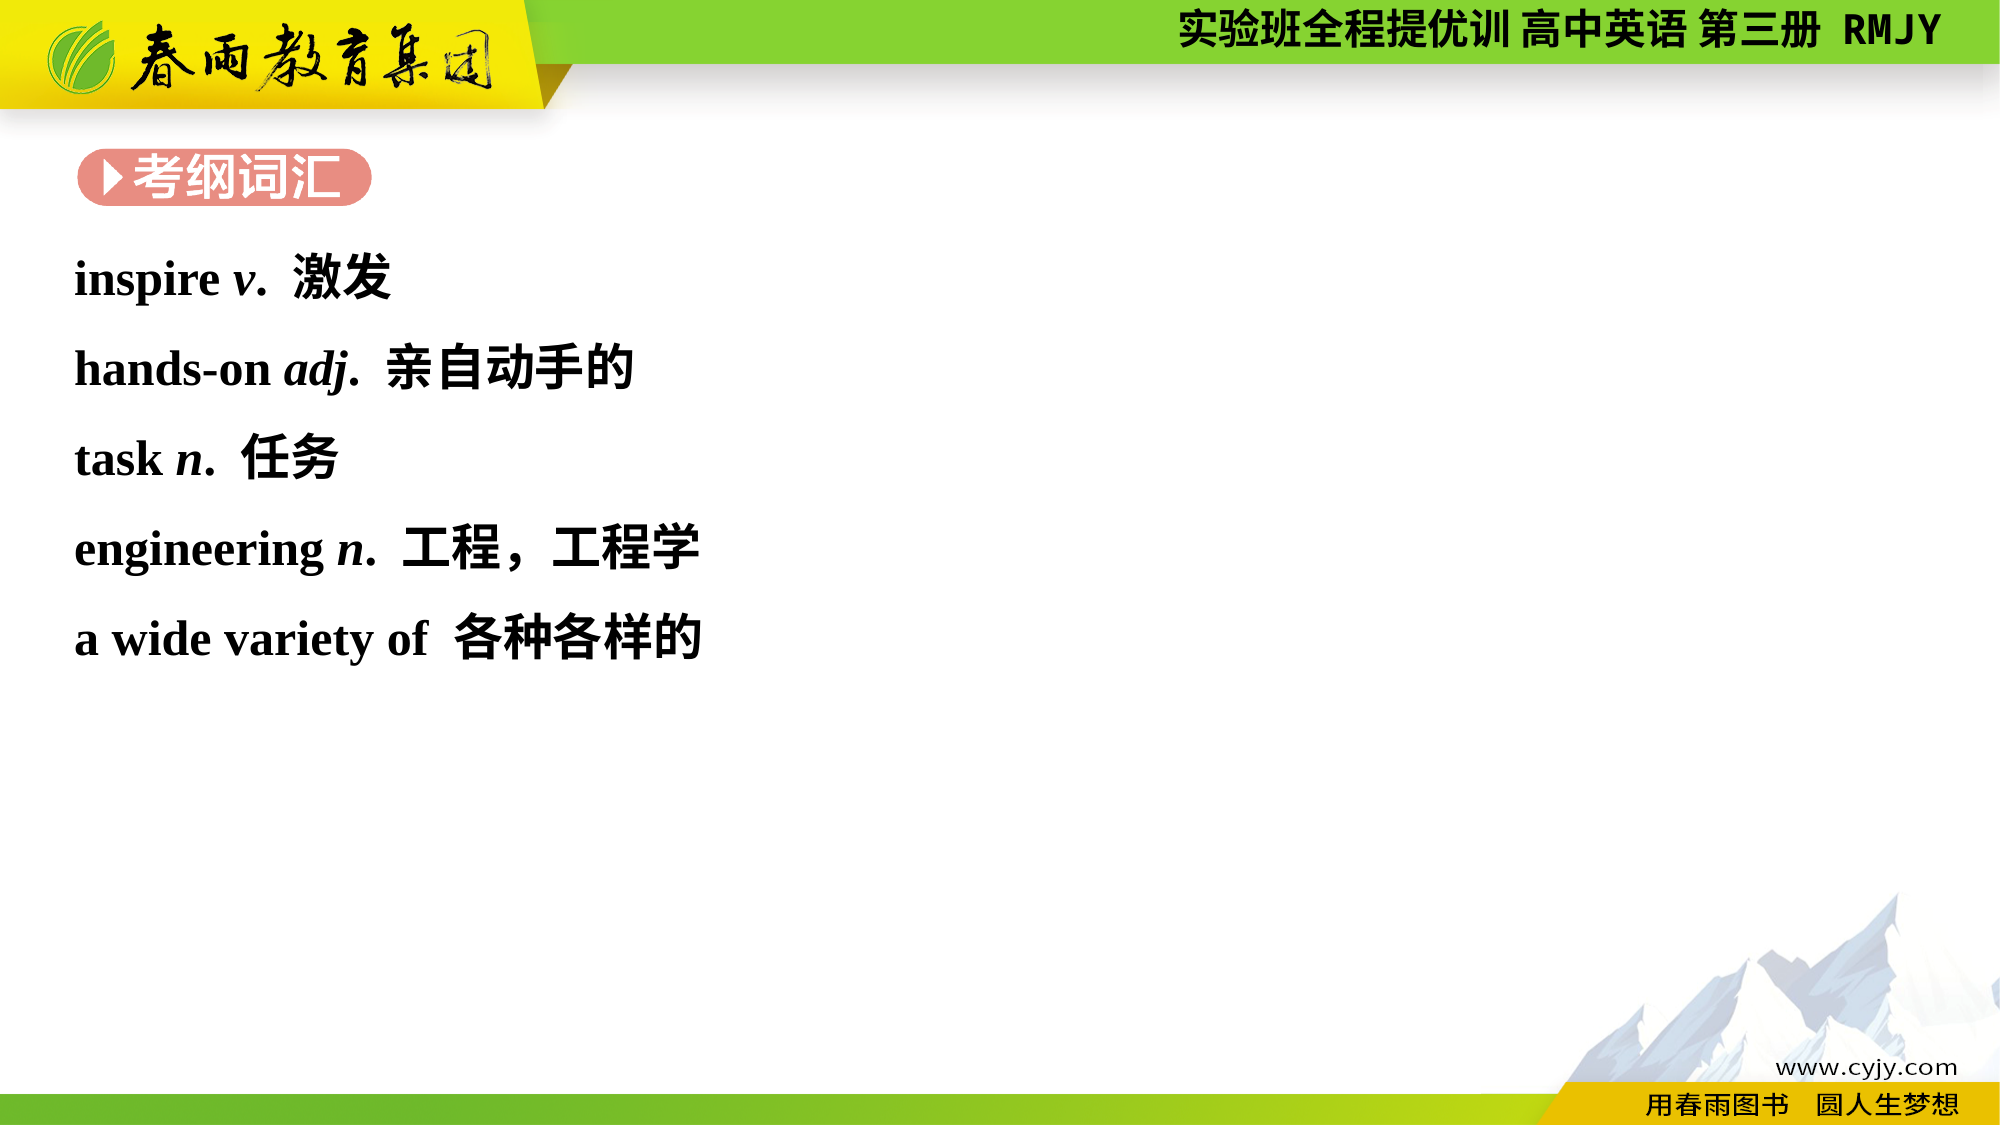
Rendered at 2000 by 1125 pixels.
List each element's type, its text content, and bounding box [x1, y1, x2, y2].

picture [0, 0, 2000, 1125]
list inspire v. 激发 hands-on adj. 亲自动手的 task n. 任务 engineering n. 工程，工程学 a wide variety of 各种各样的 [59, 208, 1944, 667]
